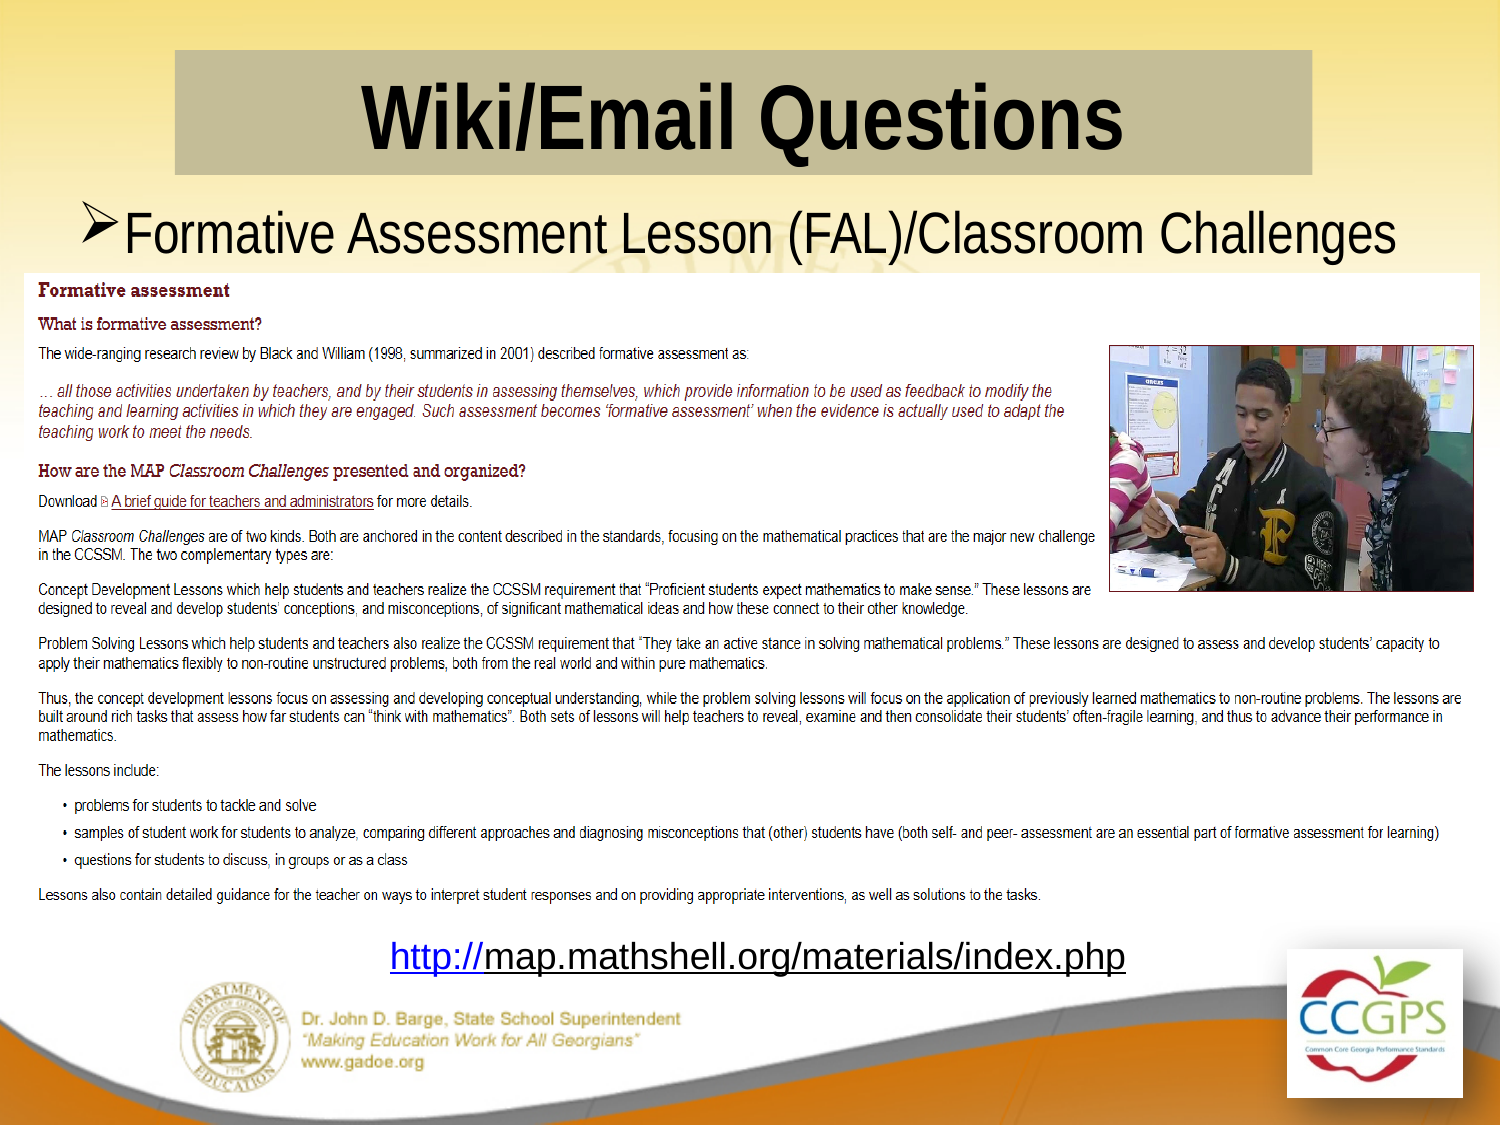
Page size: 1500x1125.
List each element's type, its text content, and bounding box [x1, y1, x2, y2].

title Wiki/Email Questions [174, 49, 1313, 176]
text_box http://map.mathshell.org/materials/index.php [375, 924, 1163, 985]
picture [0, 0, 1500, 1125]
text_box Formative Assessment Lesson (FAL)/Classroom Challenges [62, 187, 1463, 271]
